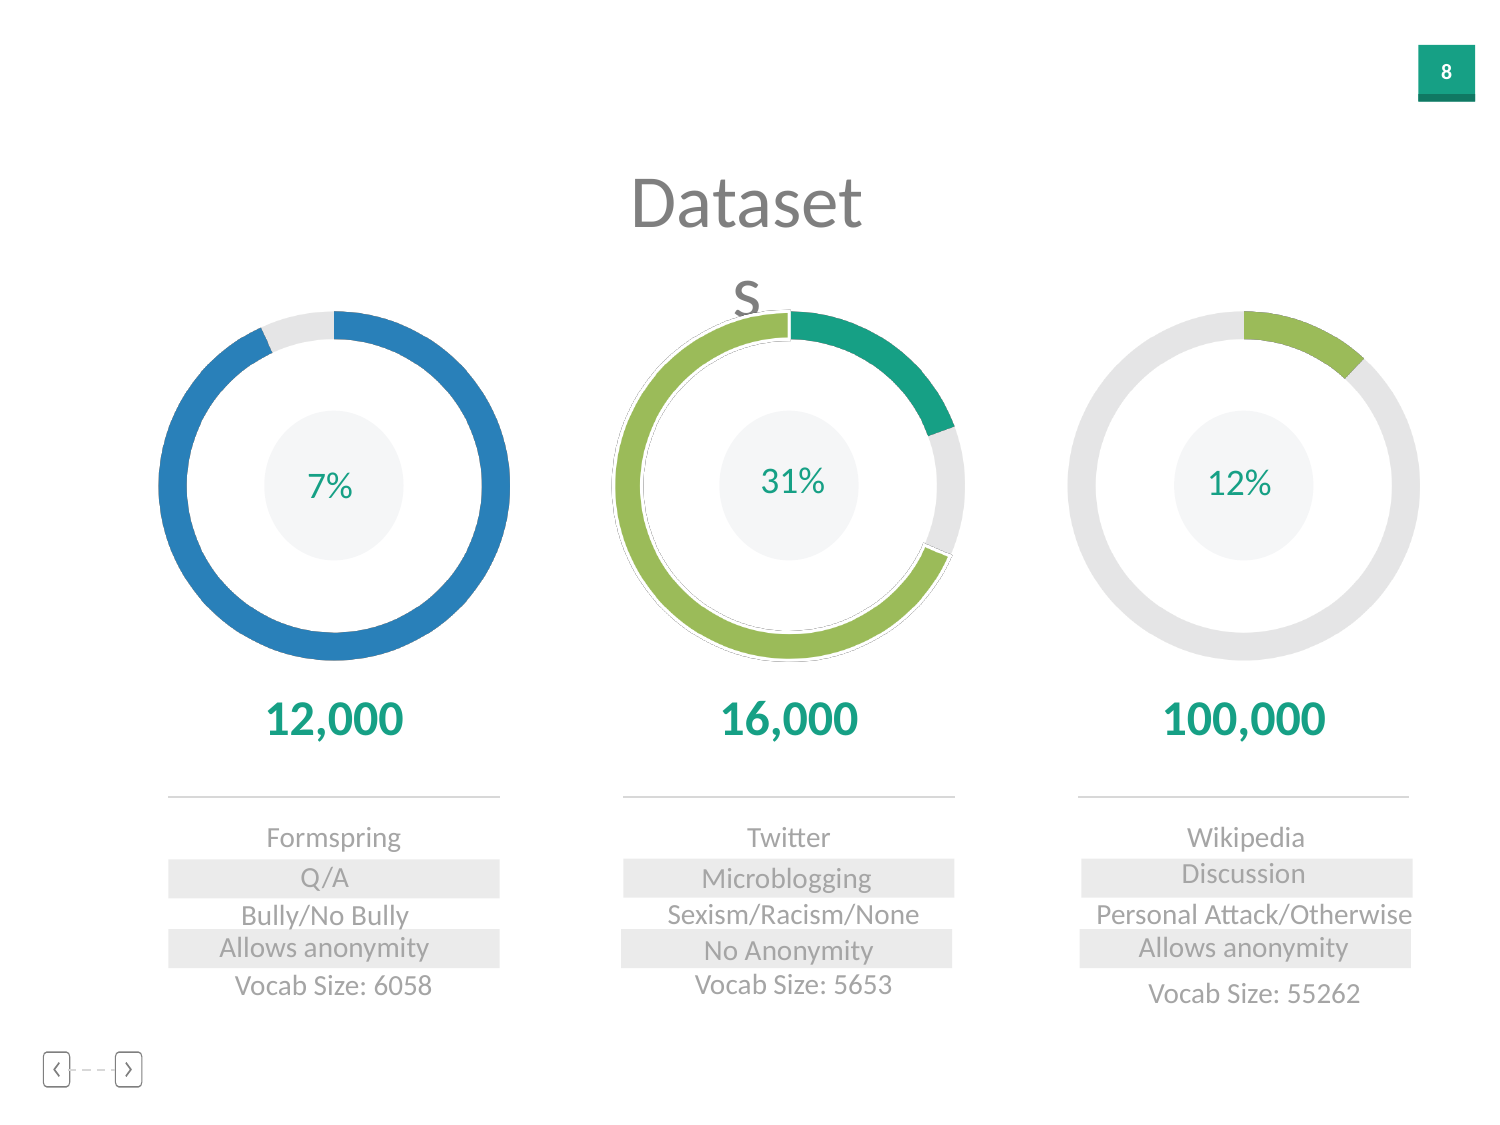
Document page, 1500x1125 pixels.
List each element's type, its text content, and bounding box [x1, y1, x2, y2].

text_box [134, 282, 1443, 862]
text_box Personal Attack/Otherwise [1079, 888, 1430, 939]
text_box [168, 850, 500, 902]
text_box Datasets [601, 144, 893, 251]
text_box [623, 852, 955, 903]
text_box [620, 923, 953, 975]
text_box Vocab Size: 55262 [1131, 980, 1377, 1018]
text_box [1081, 846, 1413, 898]
text_box Sexism/Racism/None [651, 911, 936, 922]
text_box Vocab Size: 5653 [678, 983, 909, 1009]
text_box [168, 920, 500, 1007]
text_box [1079, 920, 1412, 972]
text_box Bully/No Bully [225, 910, 426, 919]
